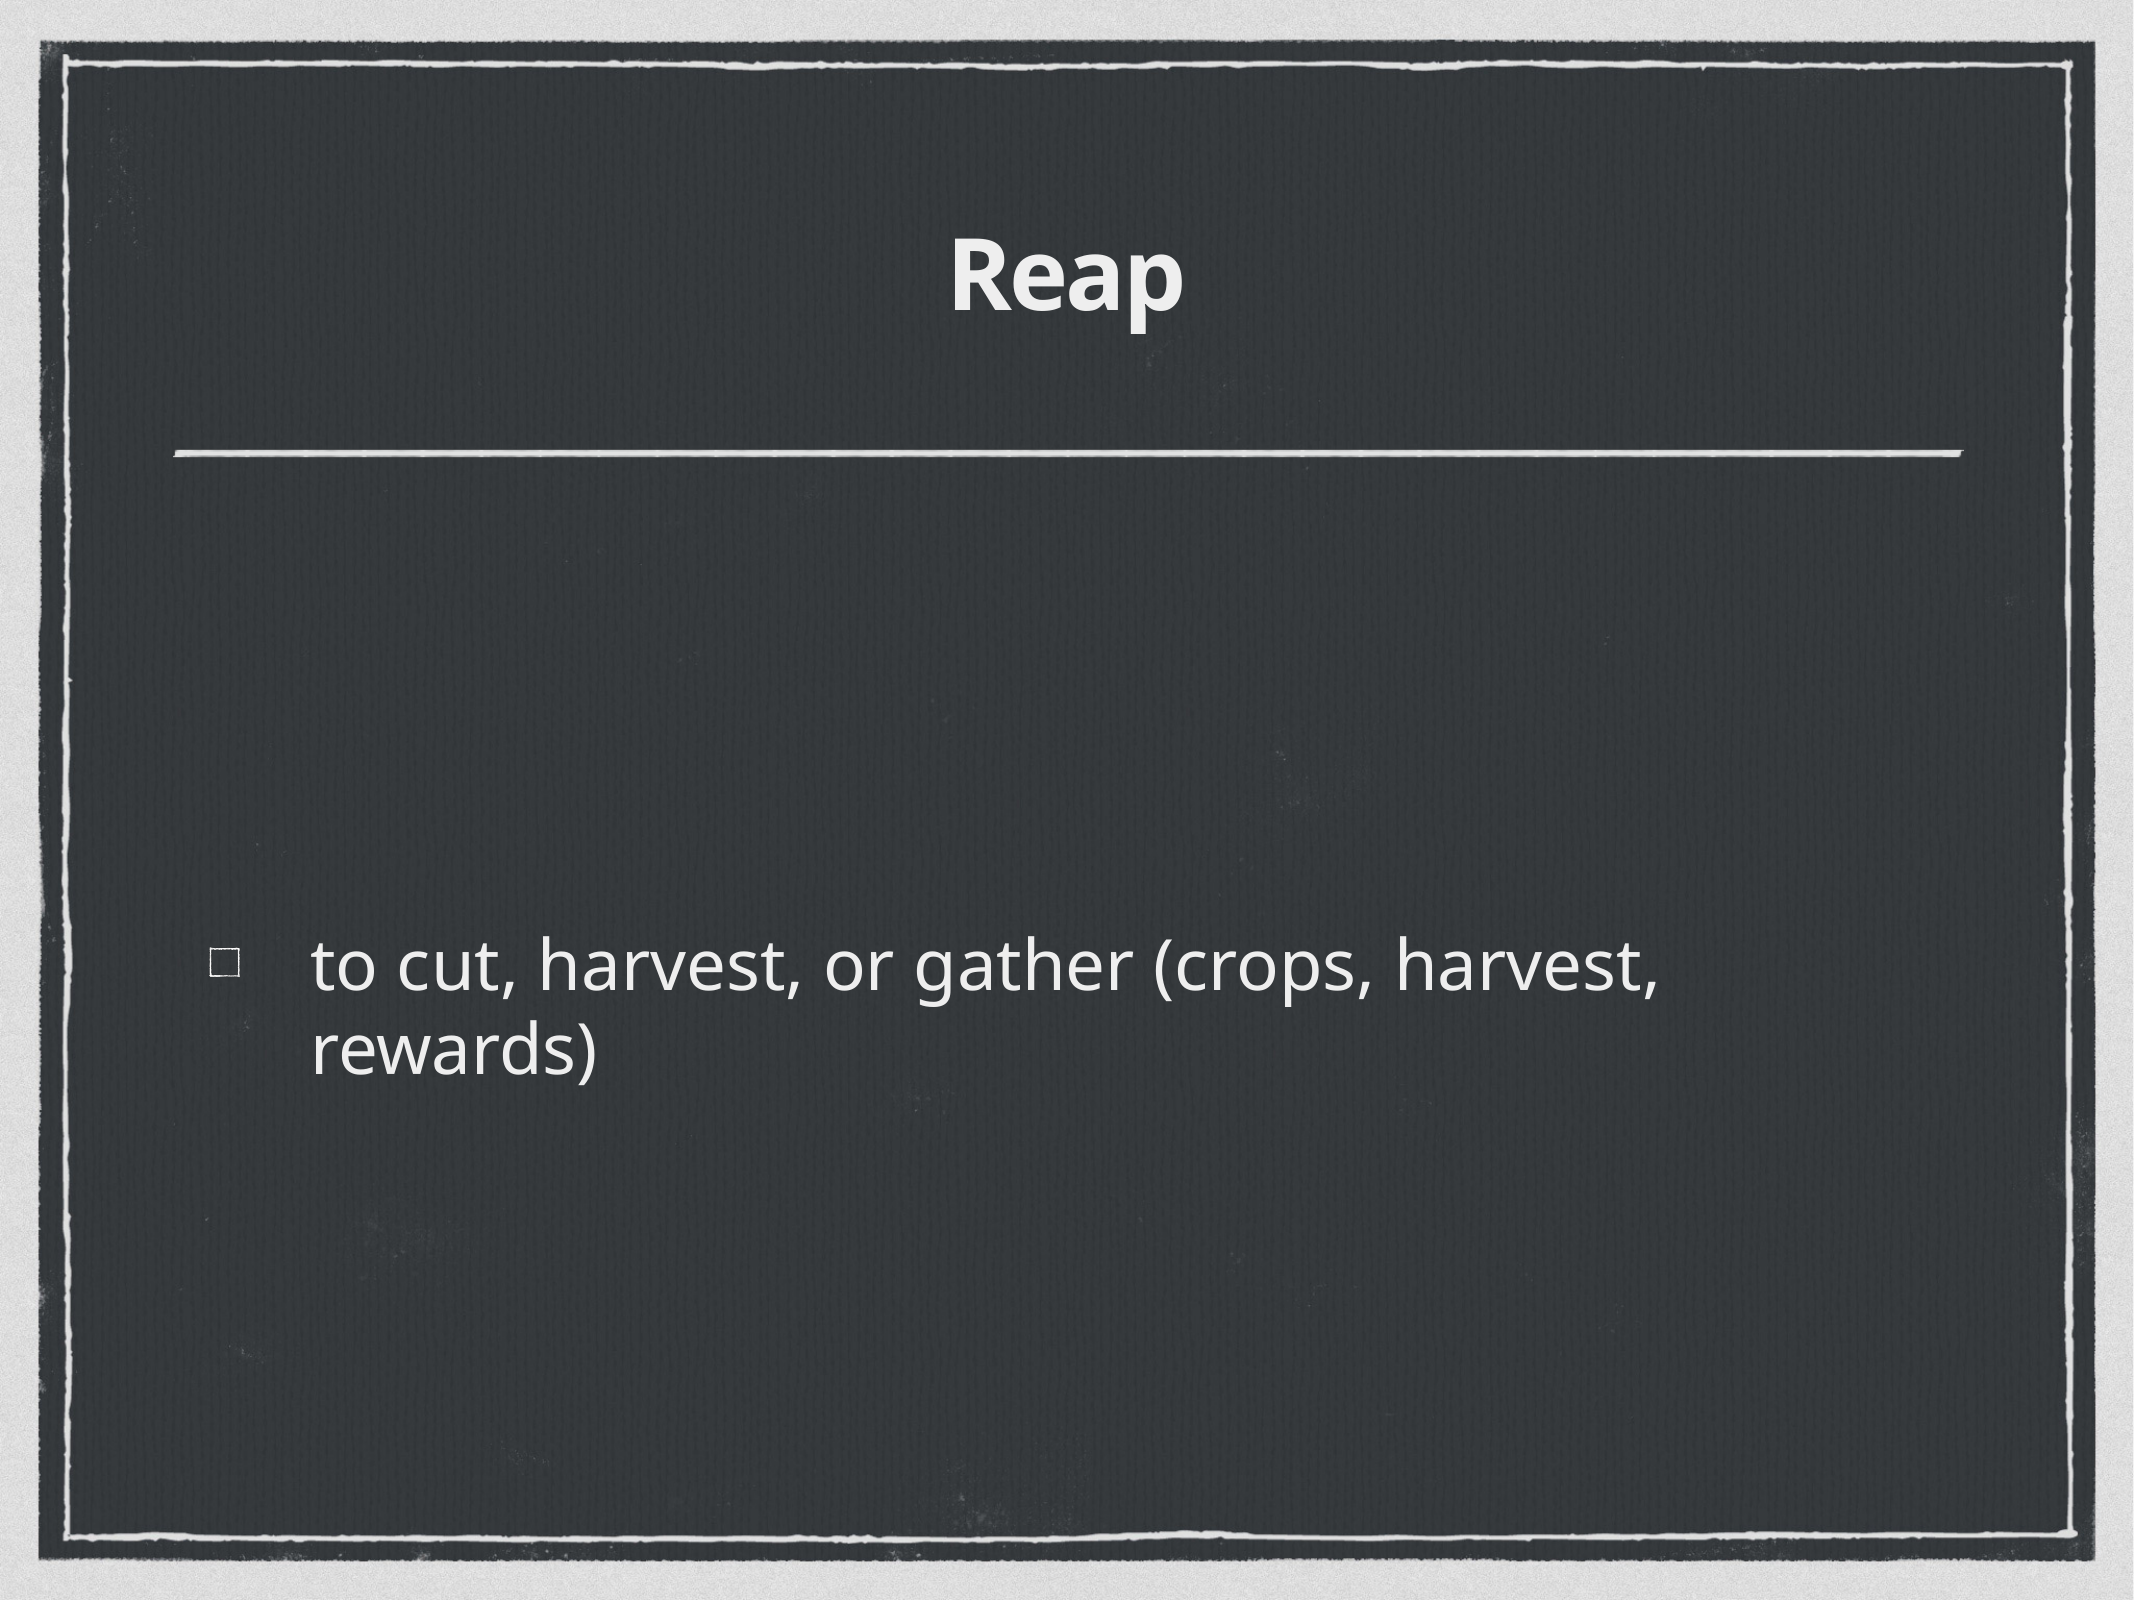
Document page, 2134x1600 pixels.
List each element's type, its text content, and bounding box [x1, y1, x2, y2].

picture [0, 0, 2134, 1600]
title Reap [207, 114, 1926, 428]
list to cut, harvest, or gather (crops, harvest, rewards) [207, 534, 1926, 1474]
